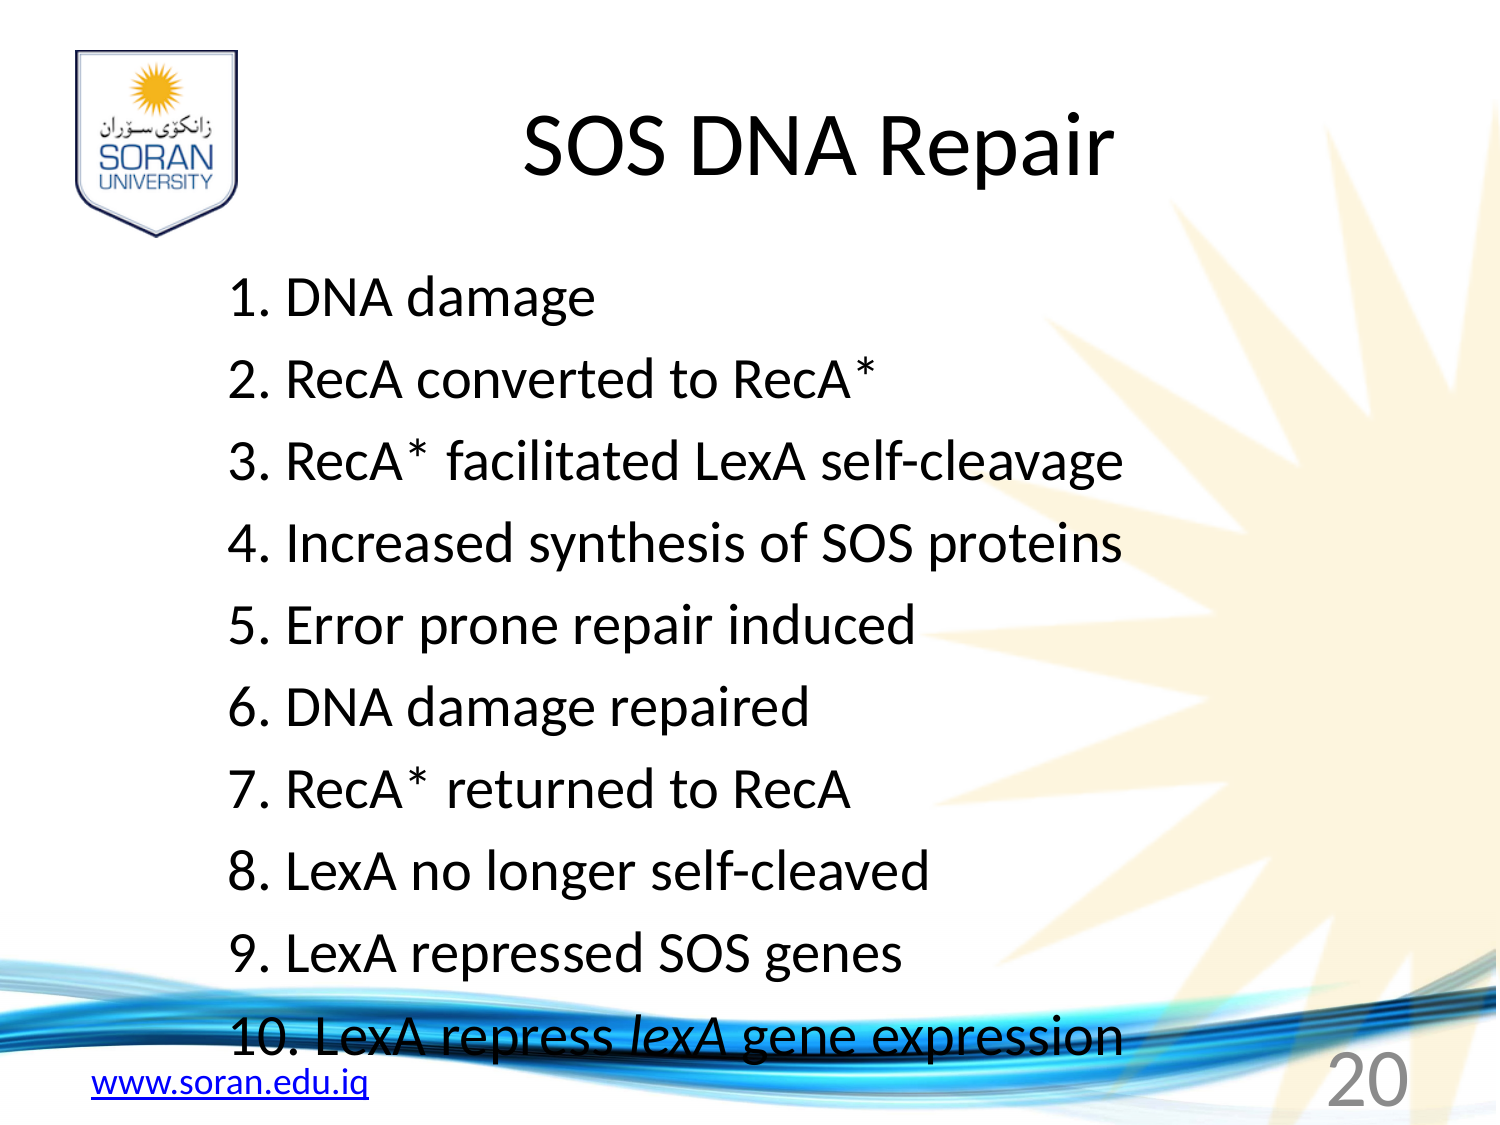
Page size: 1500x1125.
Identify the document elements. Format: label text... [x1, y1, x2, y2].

picture [0, 99, 1500, 1125]
list 1. DNA damage 2. RecA converted to RecA* 3. RecA* facilitated LexA self-cleavage 4. Increased synthesis of SOS proteins 5. Error prone repair induced 6. DNA damage repaired 7. RecA* returned to RecA 8. LexA no longer self-cleaved 9. LexA repressed SOS genes 10. LexA repress lexA gene expression [212, 249, 1388, 1075]
slide_number 20 [1074, 1042, 1425, 1103]
title SOS DNA Repair [75, 45, 1425, 233]
picture [296, 1078, 305, 1092]
picture [75, 233, 238, 238]
